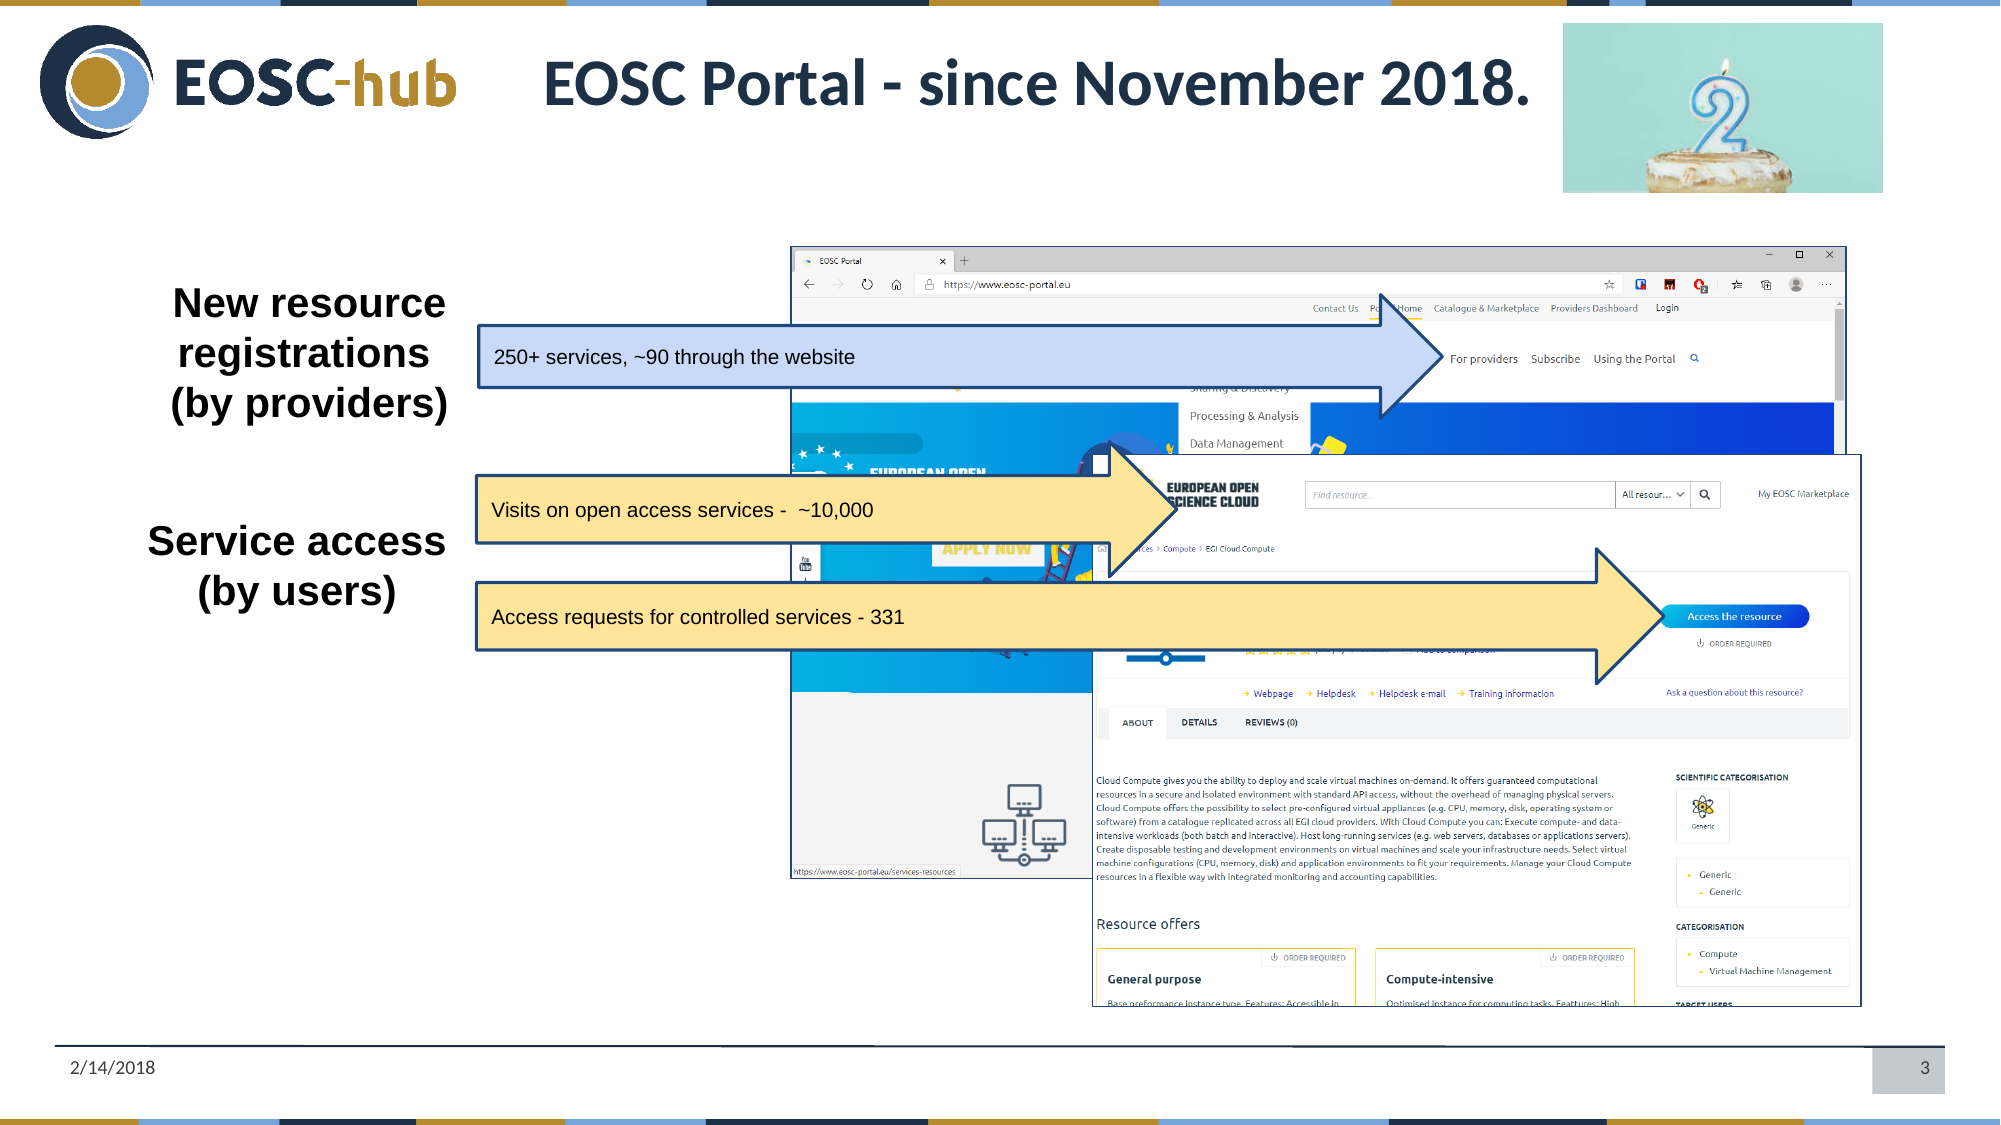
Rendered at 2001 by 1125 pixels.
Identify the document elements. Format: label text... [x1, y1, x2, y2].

text_box New resource registrations (by providers) [83, 260, 536, 367]
slide_number ‹#› [1433, 1046, 1945, 1094]
picture [0, 1119, 2000, 1125]
text_box 250+ services, ~90 through the website [478, 325, 786, 388]
list EOSC Portal - since November 2018. [528, 31, 1557, 167]
picture [17, 19, 479, 144]
text_box Visits on open access services - ~10,000 [476, 475, 786, 544]
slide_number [55, 1046, 522, 1094]
picture [1563, 23, 1884, 193]
text_box Service access (by users) [114, 498, 480, 604]
picture [791, 247, 1861, 1007]
text_box Access requests for controlled services - 331 [476, 582, 786, 651]
